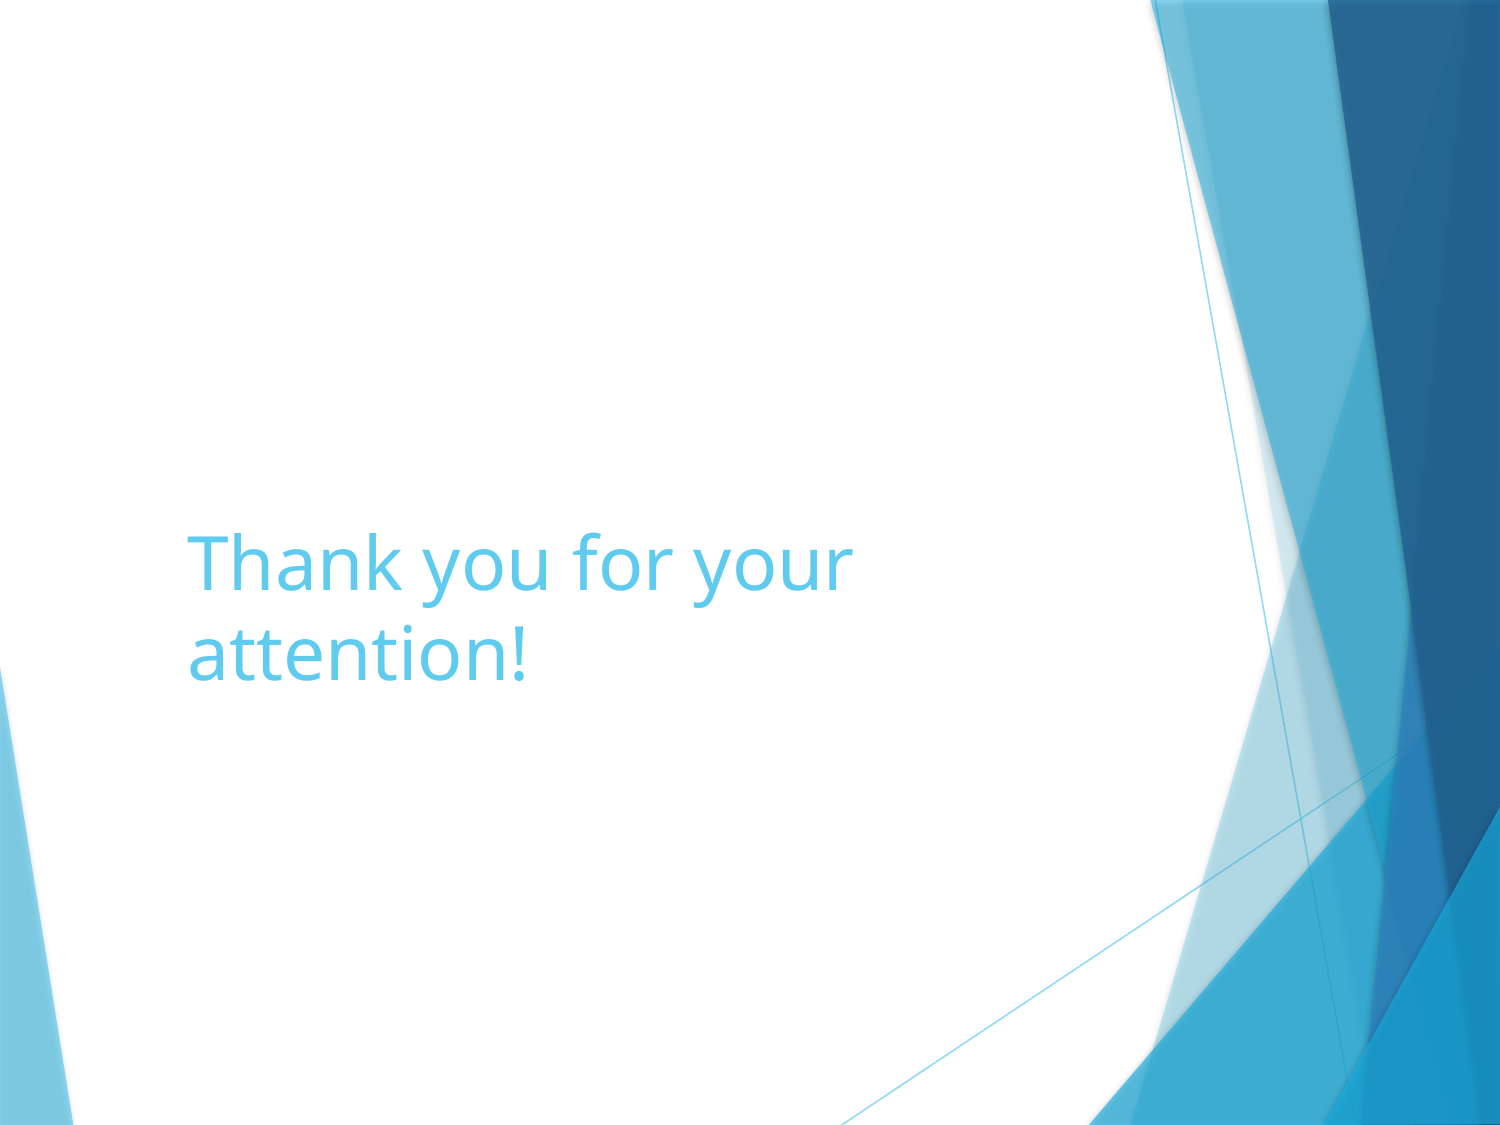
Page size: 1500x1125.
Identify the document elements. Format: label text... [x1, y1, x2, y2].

title Thank you for your attention! [172, 508, 1214, 725]
